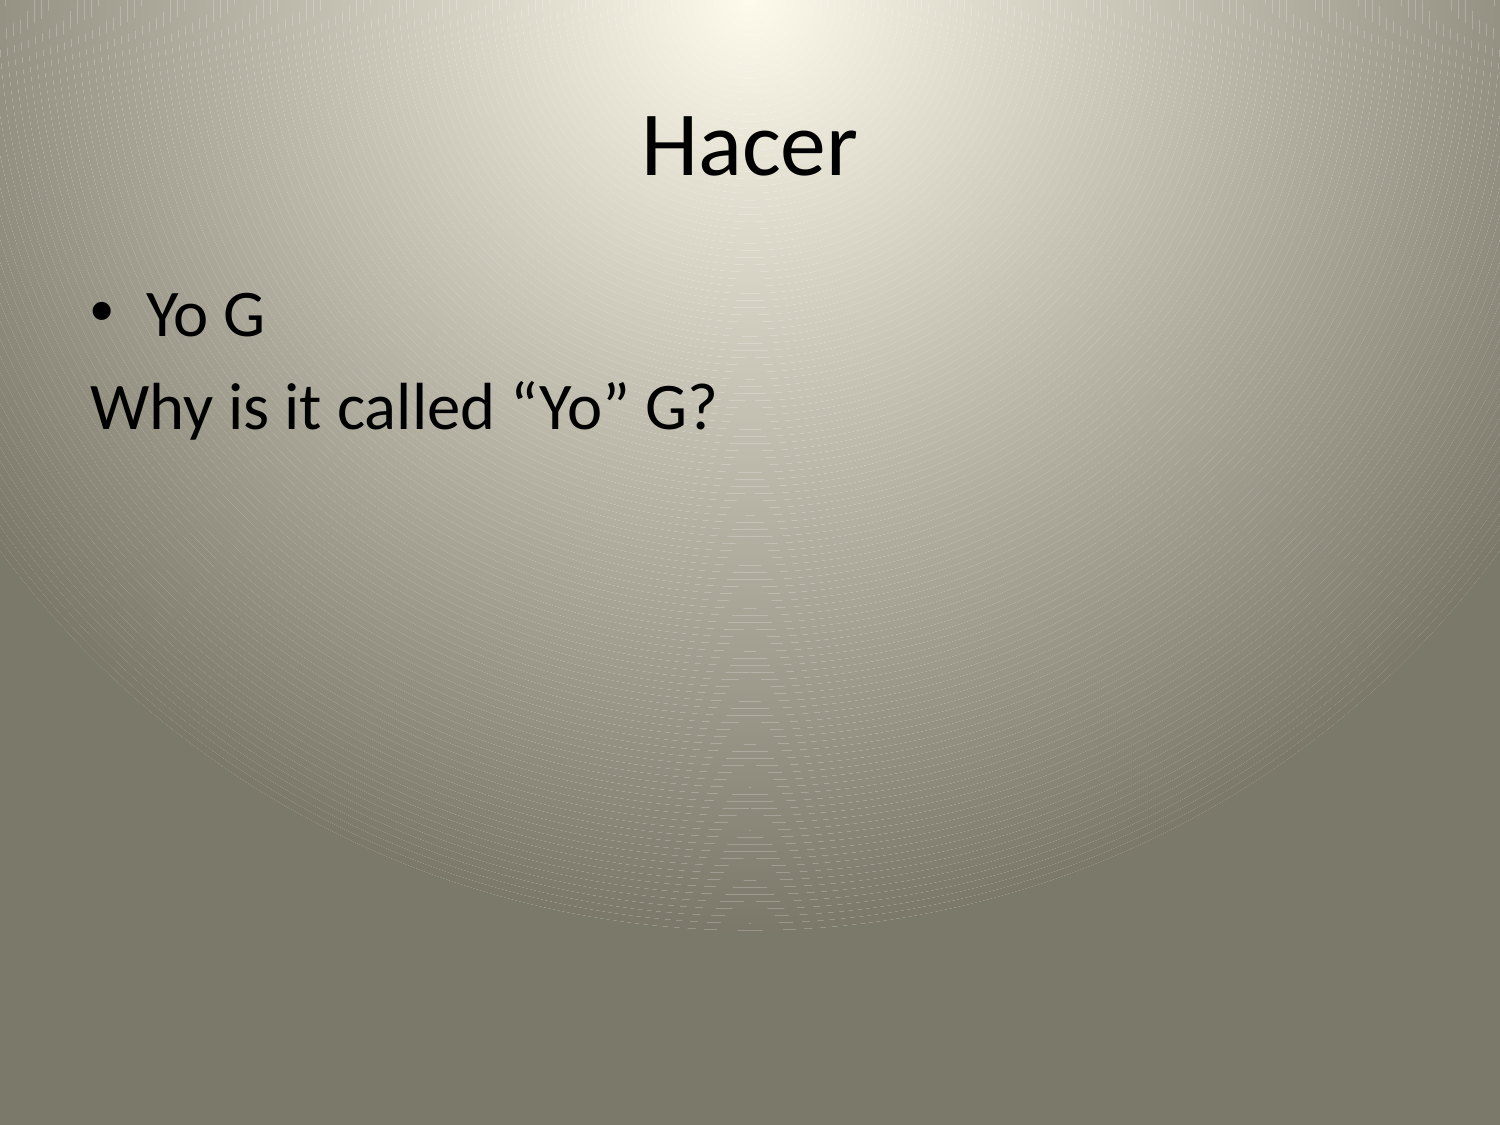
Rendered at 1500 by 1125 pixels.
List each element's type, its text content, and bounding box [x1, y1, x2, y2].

title Hacer [75, 45, 1425, 233]
list Yo G Why is it called “Yo” G? [75, 262, 1425, 1005]
